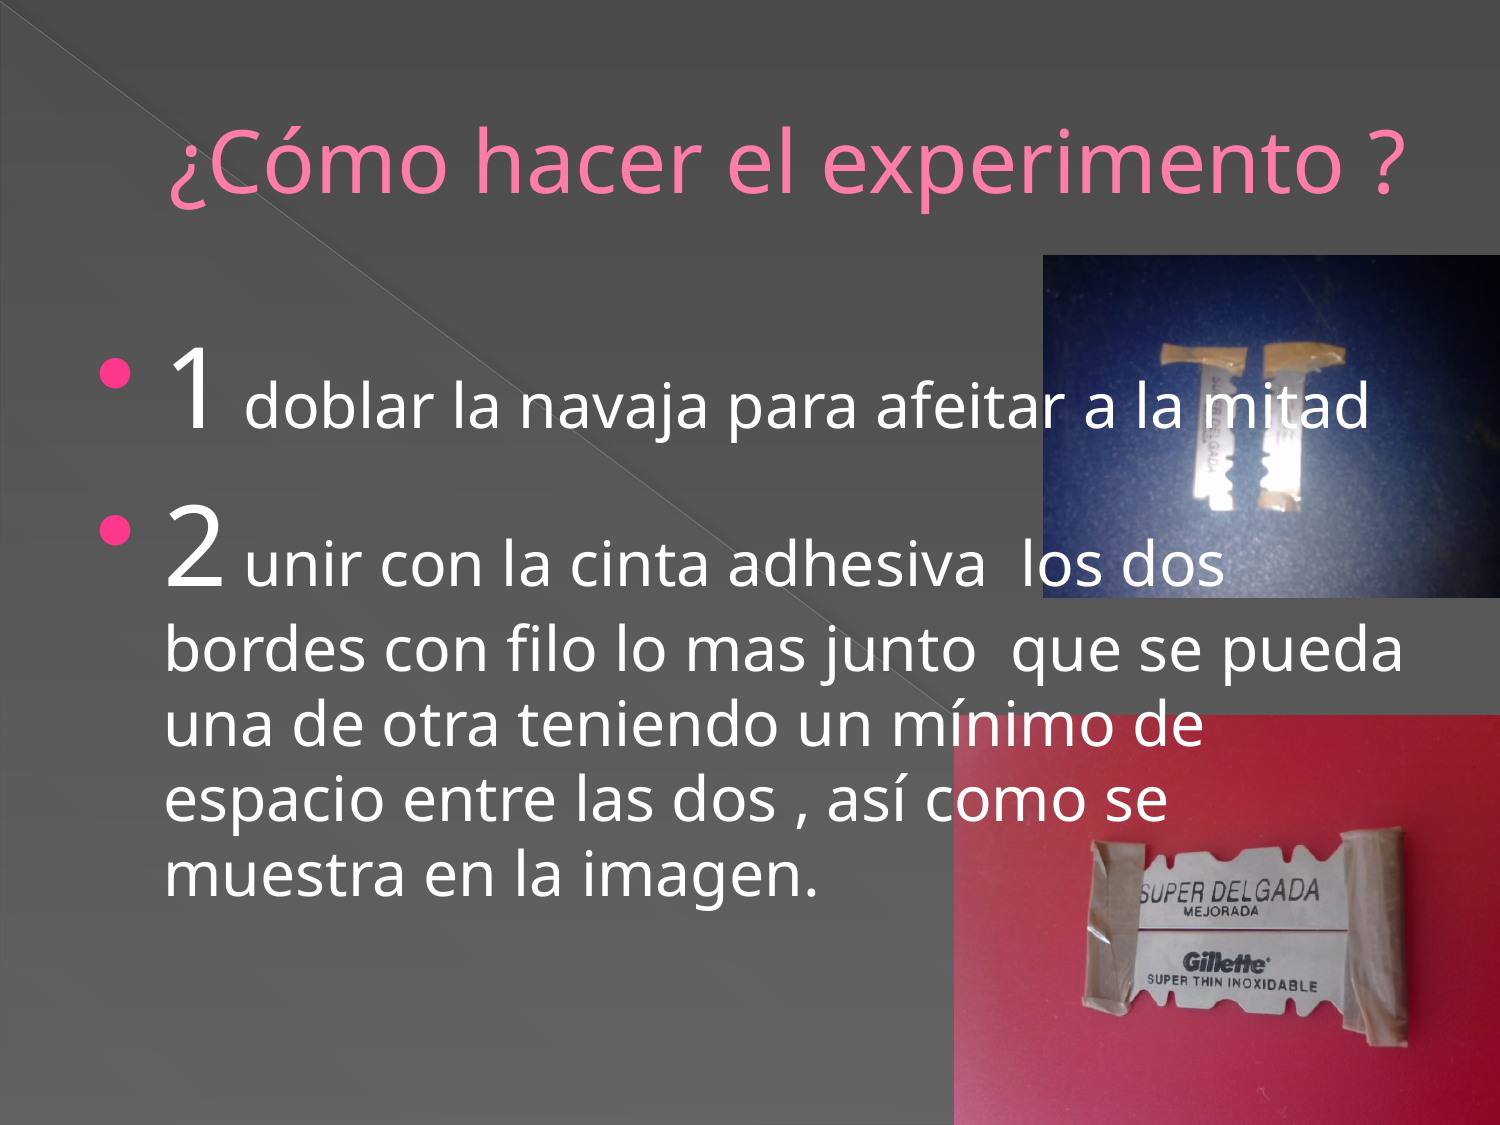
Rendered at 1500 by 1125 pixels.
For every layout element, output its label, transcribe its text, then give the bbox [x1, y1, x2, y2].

list 1 doblar la navaja para afeitar a la mitad 2 unir con la cinta adhesiva los dos bordes con filo lo mas junto que se pueda una de otra teniendo un mínimo de espacio entre las dos , así como se muestra en la imagen. [75, 308, 1425, 1059]
title ¿Cómo hacer el experimento ? [75, 43, 1425, 274]
picture [954, 715, 1500, 1125]
picture [1042, 255, 1500, 599]
